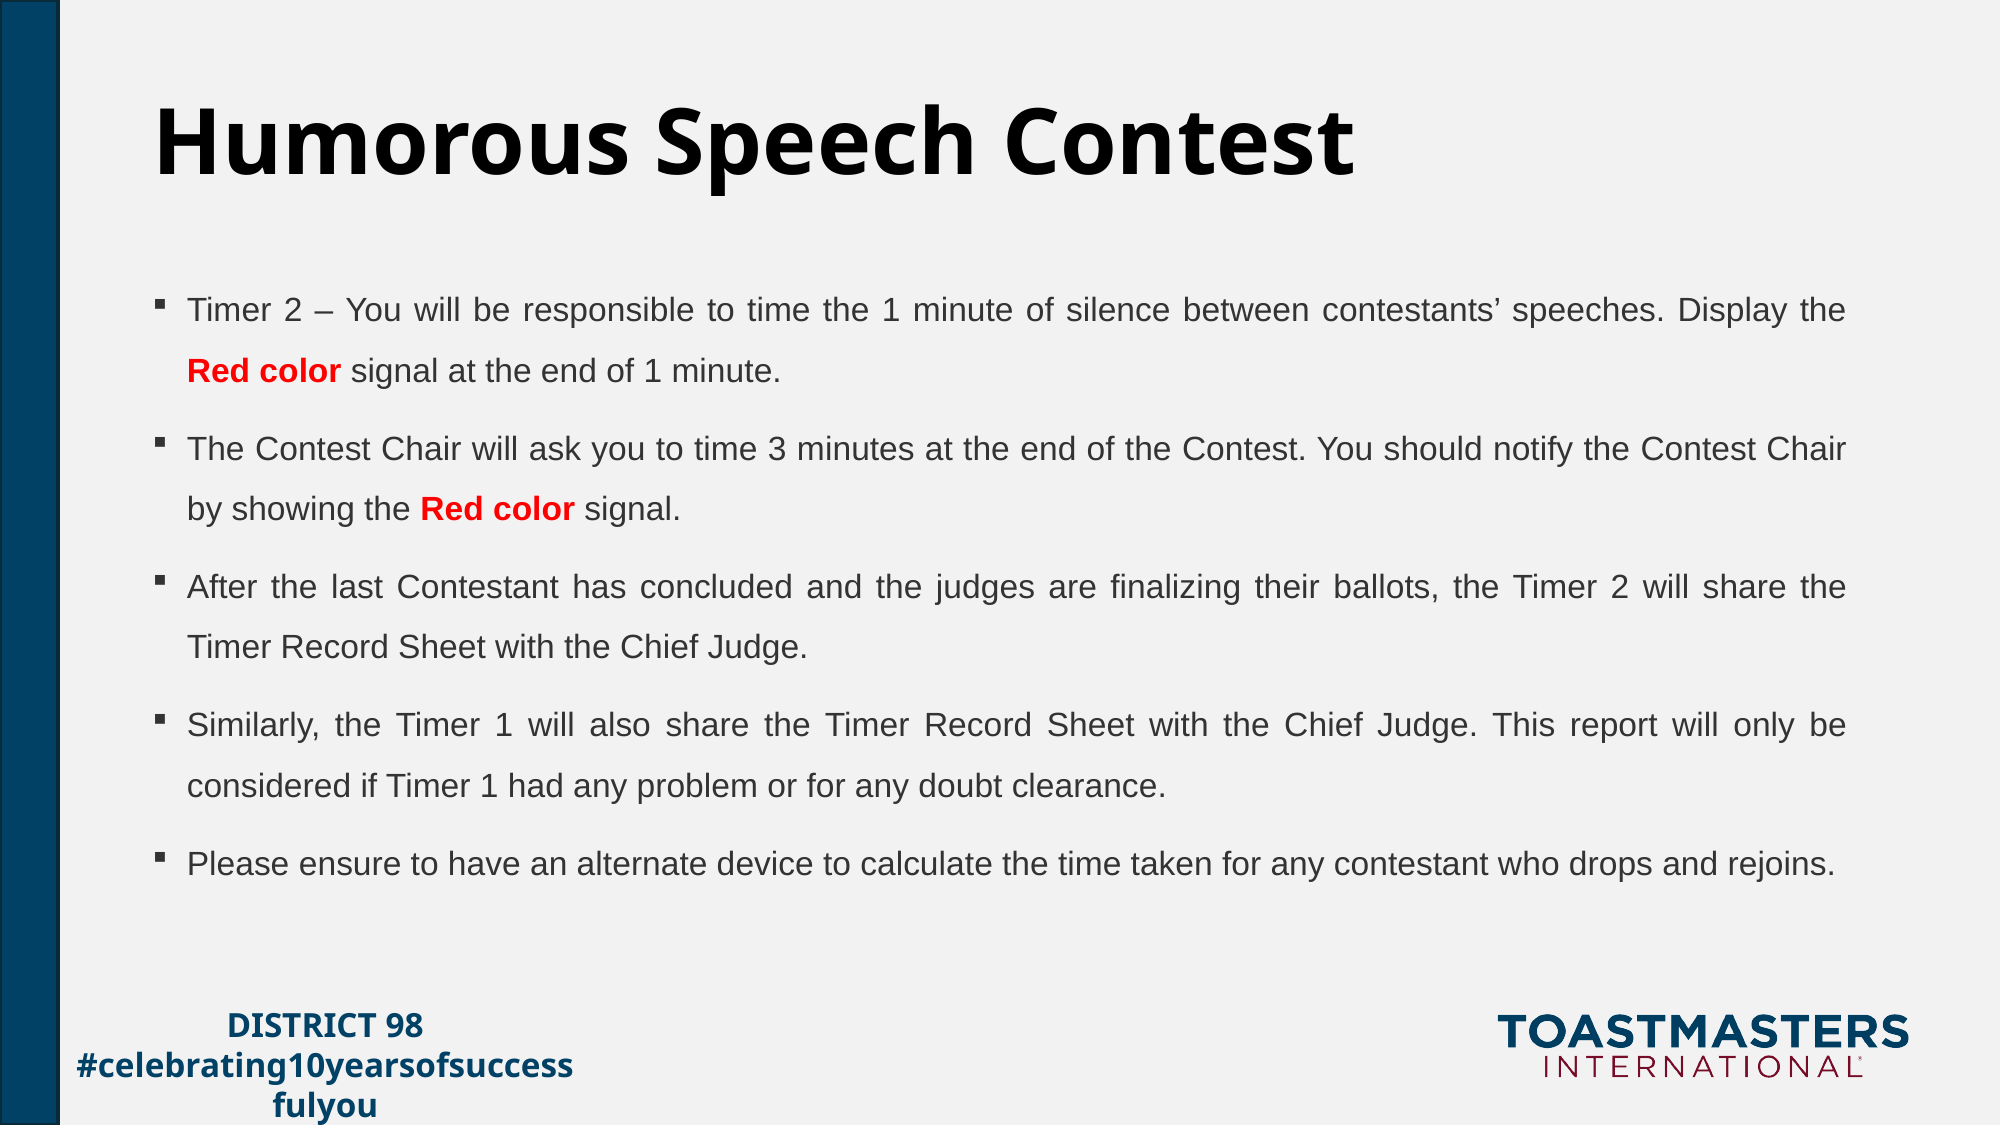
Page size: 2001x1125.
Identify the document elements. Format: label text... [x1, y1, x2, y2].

title Humorous Speech Contest [137, 59, 1944, 229]
text_box DISTRICT 98 #celebrating10yearsofsuccessfulyou [57, 996, 593, 1125]
picture [1383, 631, 2000, 1125]
list Timer 2 – You will be responsible to time the 1 minute of silence between contestants’ speeches. Display the Red color signal at the end of 1 minute. The Contest Chair will ask you to time 3 minutes at the end of the Contest. You should notify the Contest Chair by showing the Red color signal. After the last Contestant has concluded and the judges are finalizing their ballots, the Timer 2 will share the Timer Record Sheet with the Chief Judge. Similarly, the Timer 1 will also share the Timer Record Sheet with the Chief Judge. This report will only be considered if Timer 1 had any problem or for any doubt clearance. Please ensure to have an alternate device to calculate the time taken for any contestant who drops and rejoins. [137, 260, 1865, 950]
text_box [0, 0, 60, 1125]
